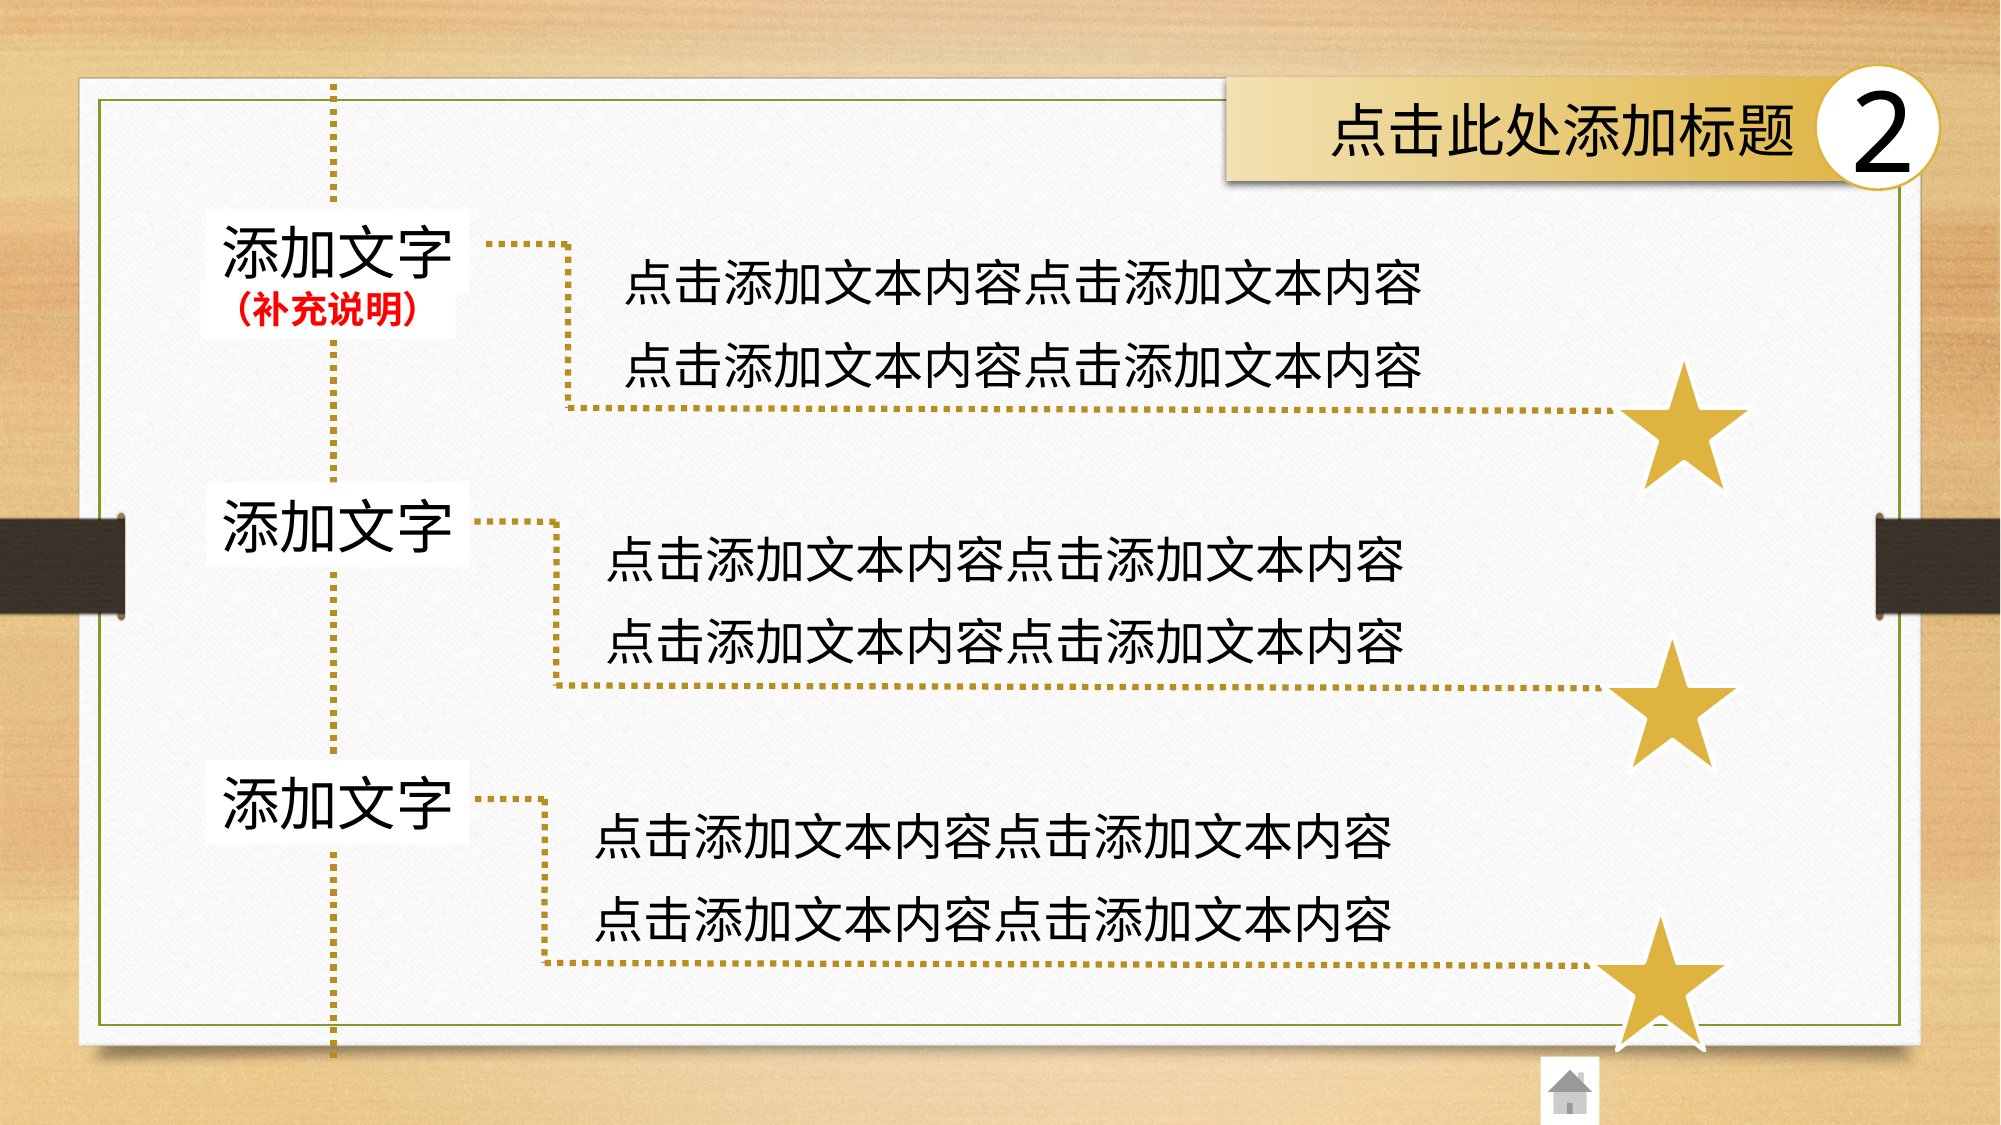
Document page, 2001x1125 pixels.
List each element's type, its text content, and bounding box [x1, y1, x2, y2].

text_box 点击添加文本内容点击添加文本内容 [578, 880, 1409, 956]
text_box （补充说明） [199, 278, 457, 340]
text_box 添加文字 [205, 759, 470, 846]
text_box [1588, 906, 1734, 1053]
text_box 添加文字 [205, 481, 470, 568]
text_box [567, 407, 1614, 411]
text_box 点击添加文本内容点击添加文本内容 [590, 520, 1421, 596]
picture [0, 0, 2001, 1125]
text_box 点击添加文本内容点击添加文本内容 [590, 603, 1421, 679]
text_box 添加文字 [205, 208, 470, 295]
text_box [544, 962, 1591, 966]
text_box 2 [1814, 63, 1942, 191]
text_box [556, 685, 1602, 689]
text_box [1599, 629, 1746, 775]
text_box [1539, 1055, 1601, 1125]
text_box 点击此处添加标题 [1226, 77, 1842, 181]
text_box 点击添加文本内容点击添加文本内容 [608, 326, 1439, 402]
text_box 点击添加文本内容点击添加文本内容 [578, 798, 1409, 874]
text_box 点击添加文本内容点击添加文本内容 [608, 244, 1439, 320]
text_box [1611, 351, 1757, 497]
